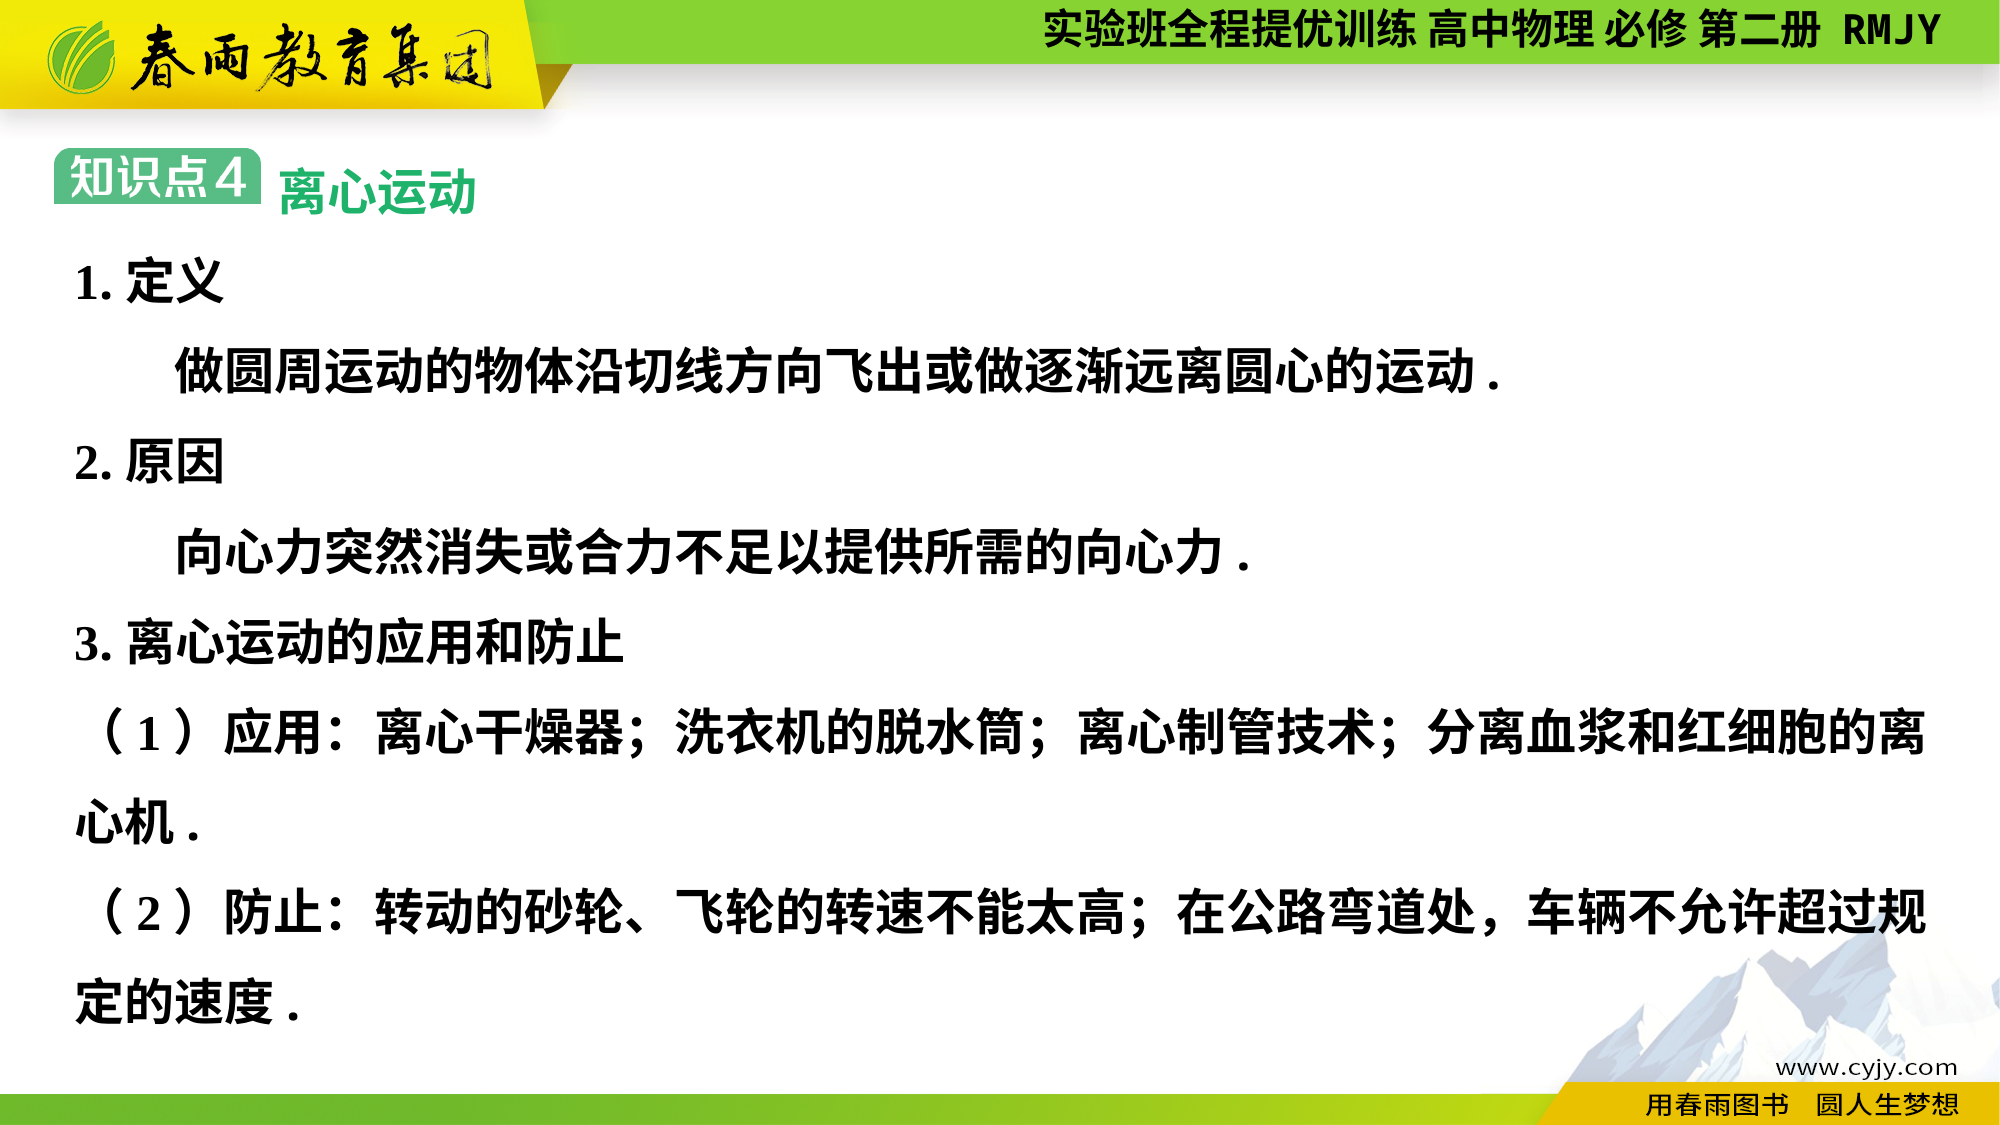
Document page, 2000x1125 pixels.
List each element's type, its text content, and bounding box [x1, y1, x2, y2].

list 离心运动 1.定义 做圆周运动的物体沿切线方向飞出或做逐渐远离圆心的运动. 2.原因 向心力突然消失或合力不足以提供所需的向心力. 3.离心运动的应用和防止 （1）应用：离心干燥器；洗衣机的脱水筒；离心制管技术；分离血浆和红细胞的离心机. （2）防止：转动的砂轮、飞轮的转速不能太高；在公路弯道处，车辆不允许超过规定的速度. [59, 122, 1944, 1047]
picture [0, 0, 2000, 1125]
